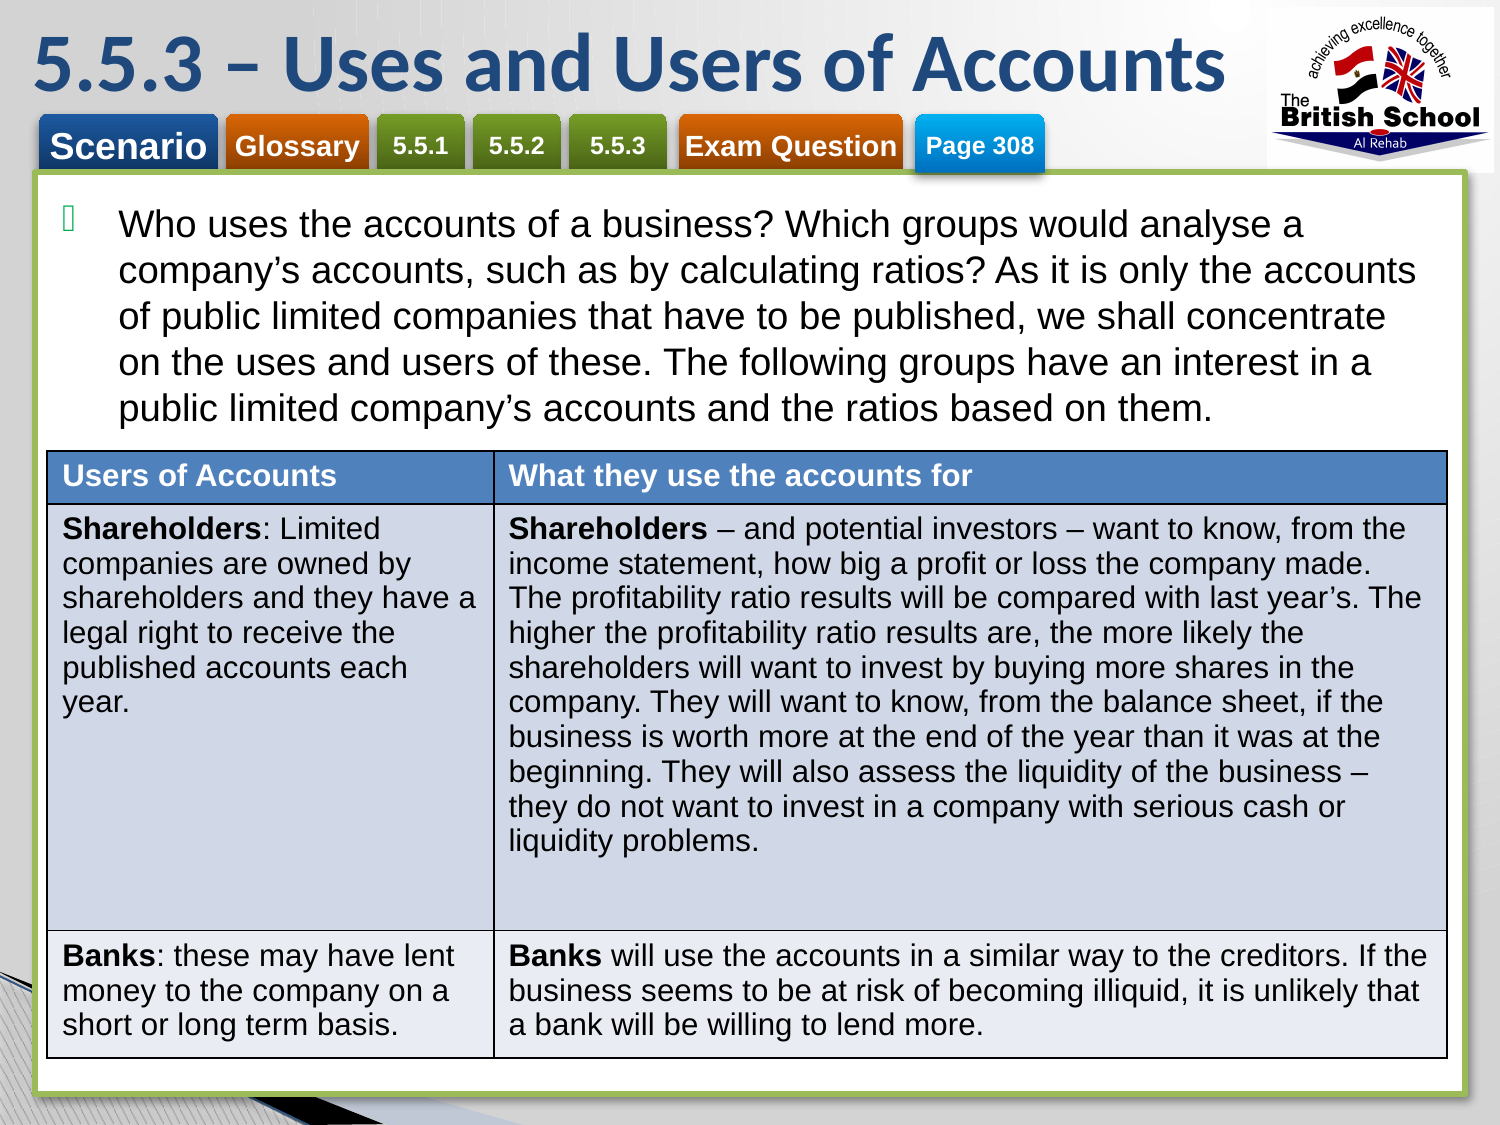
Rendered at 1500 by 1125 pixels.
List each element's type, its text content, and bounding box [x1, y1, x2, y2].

picture [281, 1114, 303, 1125]
title 5.5.3 – Uses and Users of Accounts [17, 7, 1270, 110]
table_cell Shareholders: Limited companies are owned by shareholders and they have a legal right to receive the published accounts each year. [48, 505, 493, 930]
table_header What they use the accounts for [495, 452, 1446, 503]
table_cell Shareholders – and potential investors – want to know, from the income statement, how big a profit or loss the company made. The profitability ratio results will be compared with last year’s. The higher the profitability ratio results are, the more likely the shareholders will want to invest by buying more shares in the company. They will want to know, from the balance sheet, if the business is worth more at the end of the year than it was at the beginning. They will also assess the liquidity of the business – they do not want to invest in a company with serious cash or liquidity problems. [495, 505, 1446, 930]
text_box Who uses the accounts of a business? Which groups would analyse a company’s accounts, such as by calculating ratios? As it is only the accounts of public limited companies that have to be published, we shall concentrate on the uses and users of these. The following groups have an interest in a public limited company’s accounts and the ratios based on them. [47, 192, 1447, 437]
table_cell Banks will use the accounts in a similar way to the creditors. If the business seems to be at risk of becoming illiquid, it is unlikely that a bank will be willing to lend more. [495, 931, 1446, 1057]
table_header Users of Accounts [48, 452, 493, 503]
table_cell Banks: these may have lent money to the company on a short or long term basis. [48, 931, 493, 1057]
picture [1267, 7, 1495, 173]
text_box Page 308 [915, 114, 1046, 173]
